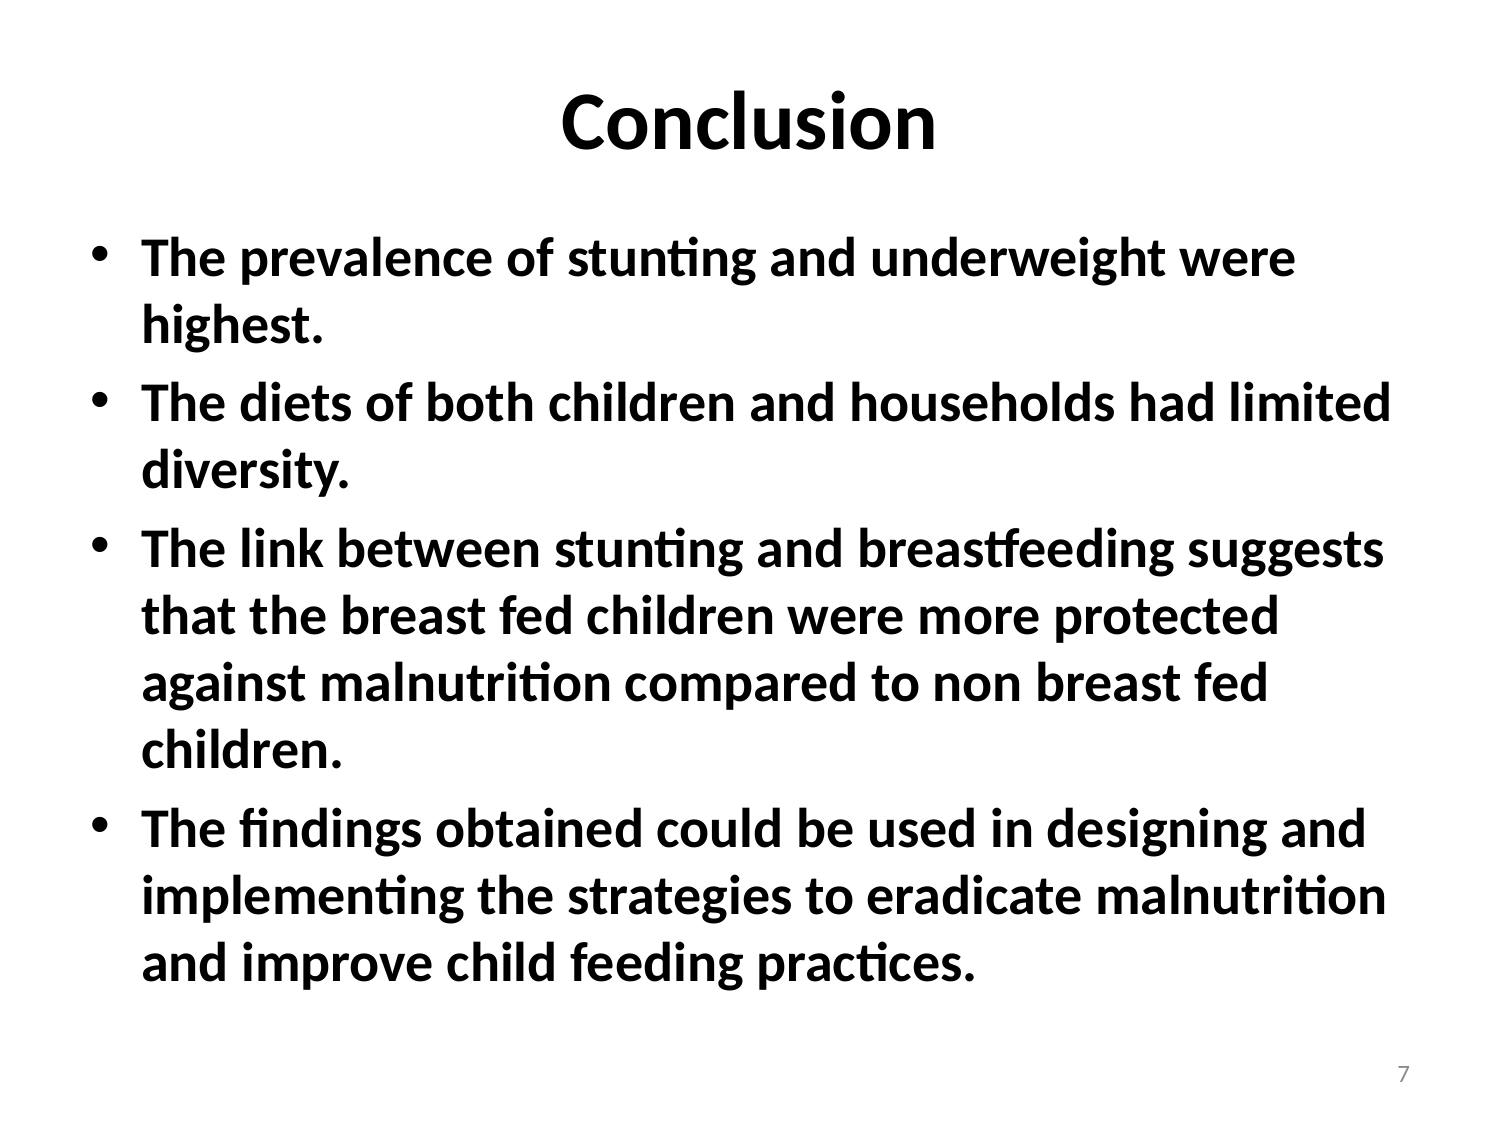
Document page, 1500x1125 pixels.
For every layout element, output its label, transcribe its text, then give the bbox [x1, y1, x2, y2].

list The prevalence of stunting and underweight were highest. The diets of both children and households had limited diversity. The link between stunting and breastfeeding suggests that the breast fed children were more protected against malnutrition compared to non breast fed children. The findings obtained could be used in designing and implementing the strategies to eradicate malnutrition and improve child feeding practices. [75, 212, 1425, 1005]
title Conclusion [75, 45, 1425, 188]
slide_number 7 [1074, 1042, 1425, 1103]
